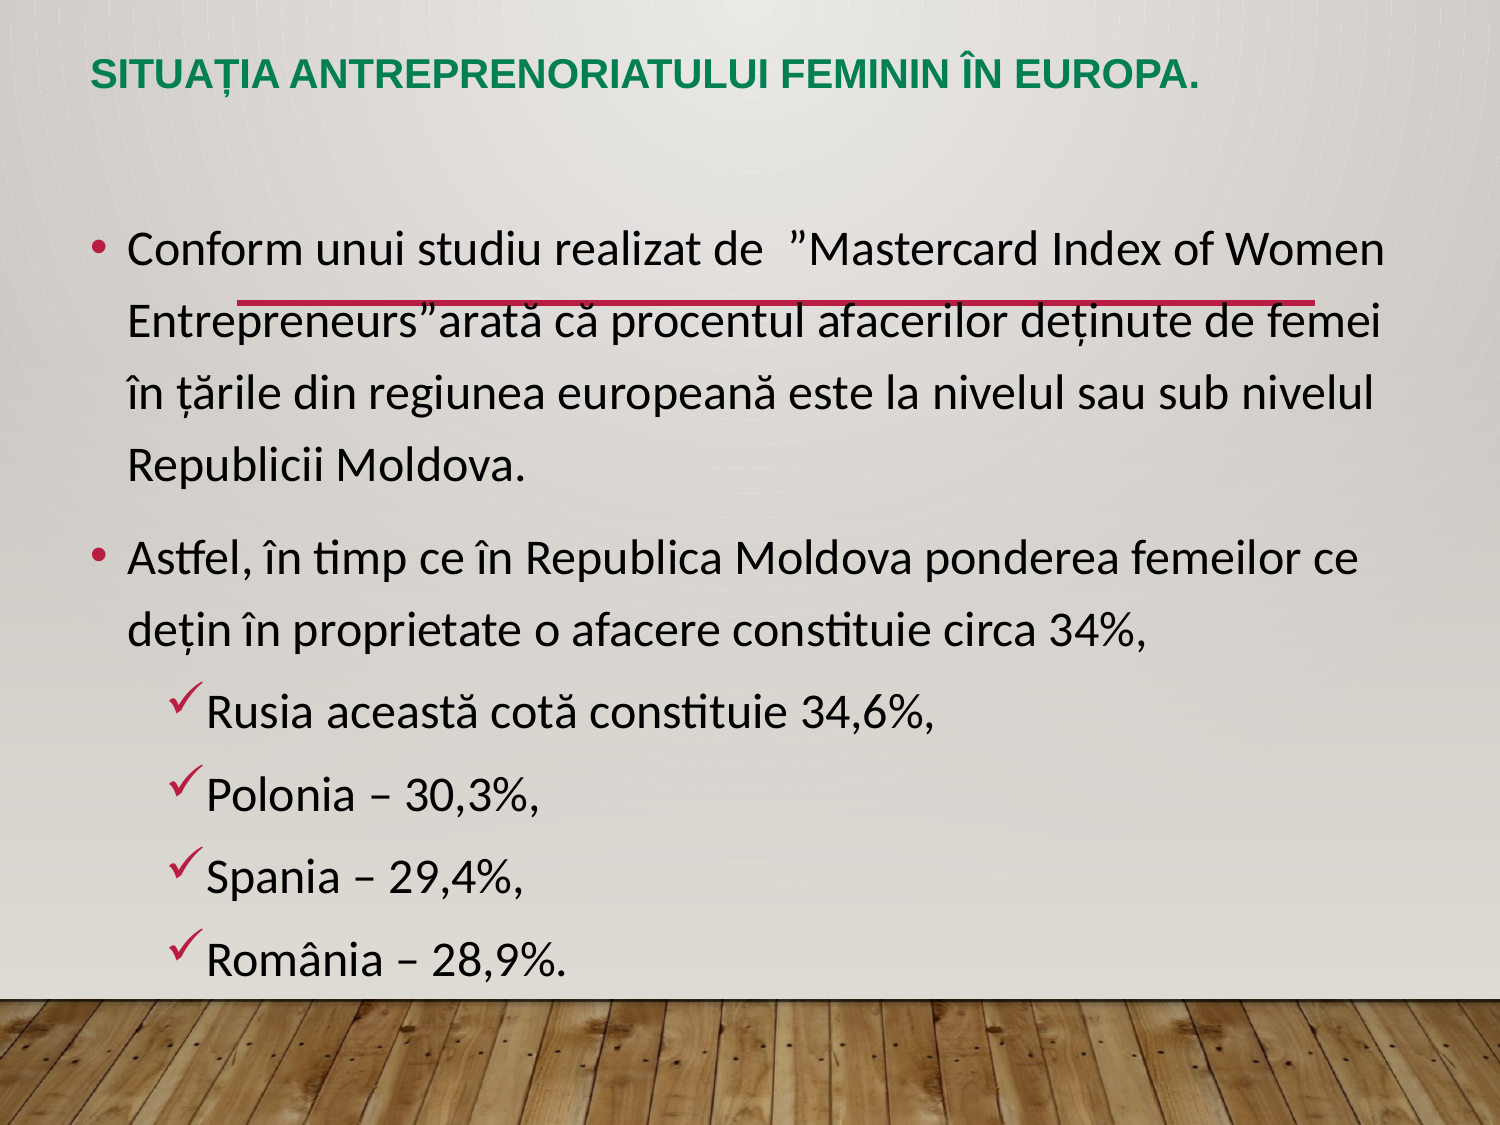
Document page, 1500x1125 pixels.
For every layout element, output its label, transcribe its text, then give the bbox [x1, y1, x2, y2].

picture [0, 999, 1500, 1125]
title SITUAȚIA ANTREPRENORIATULUI FEMININ ÎN EUROPA. [75, 45, 1425, 161]
list Conform unui studiu realizat de ”Mastercard Index of Women Entrepreneurs”arată că procentul afacerilor deținute de femei în țările din regiunea europeană este la nivelul sau sub nivelul Republicii Moldova. Astfel, în timp ce în Republica Moldova ponderea femeilor ce dețin în proprietate o afacere constituie circa 34%, Rusia această cotă constituie 34,6%, Polonia – 30,3%, Spania – 29,4%, România – 28,9%. [75, 196, 1425, 1005]
